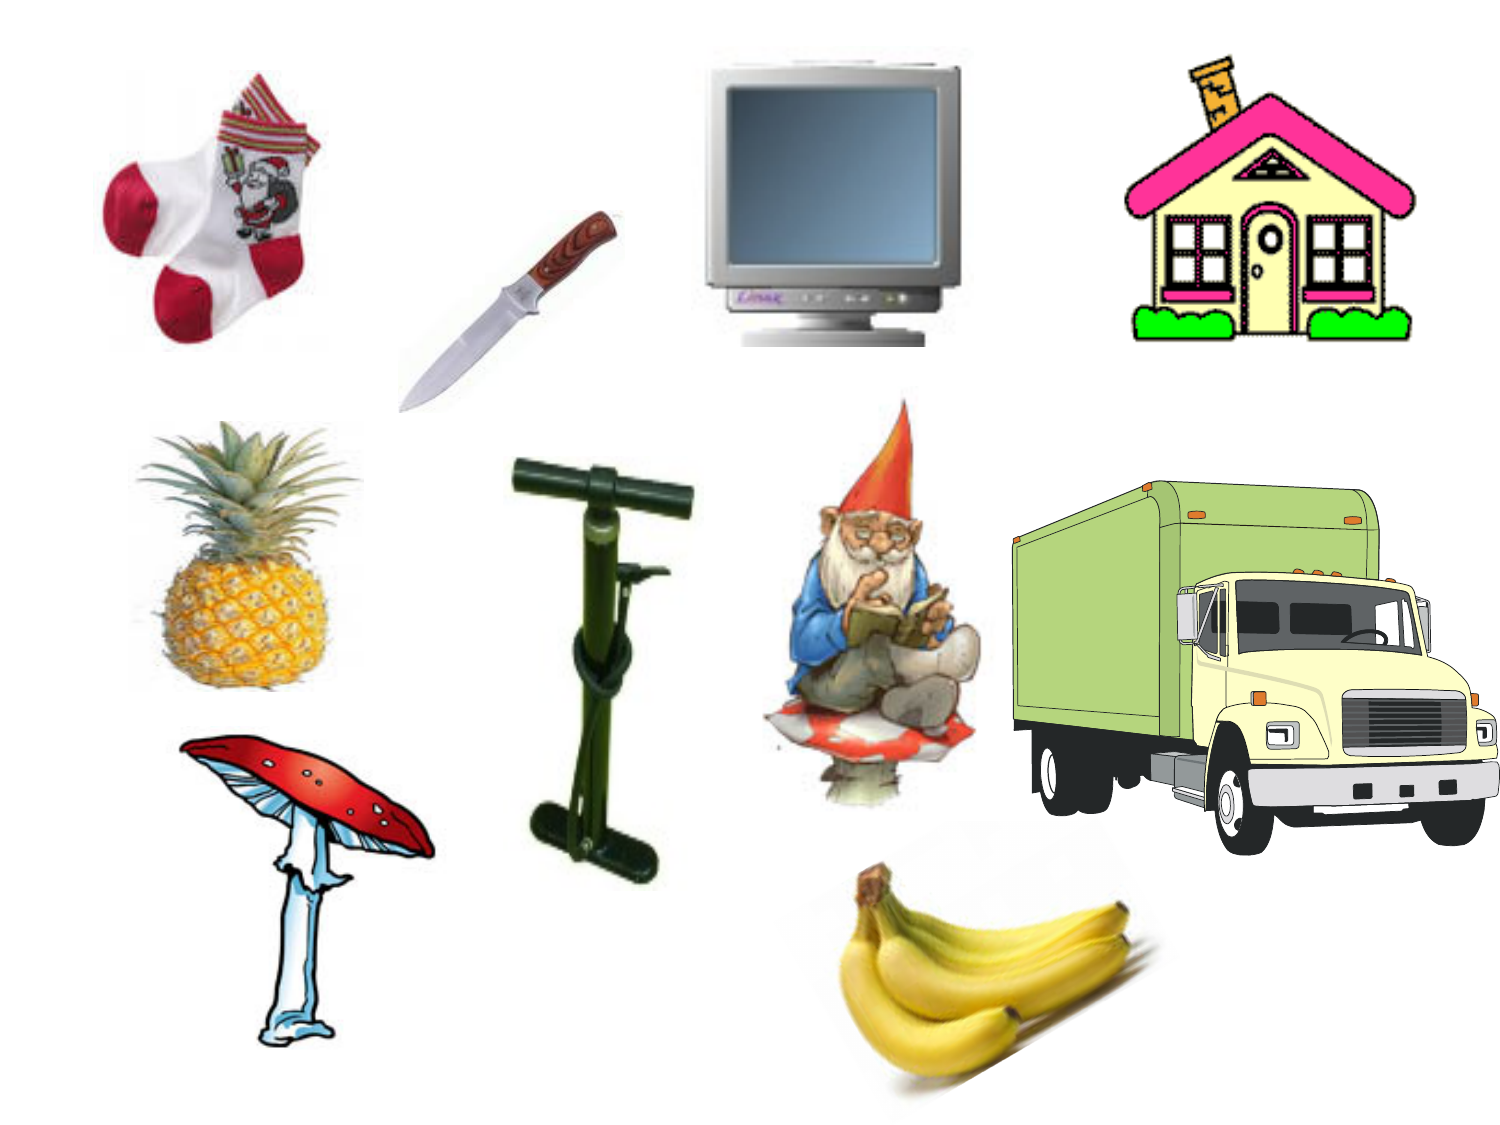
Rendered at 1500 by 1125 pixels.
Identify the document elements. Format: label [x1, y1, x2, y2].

picture [128, 421, 364, 692]
picture [1101, 34, 1430, 362]
picture [503, 386, 1500, 1123]
picture [93, 70, 329, 352]
picture [691, 46, 974, 348]
picture [398, 210, 626, 413]
picture [152, 726, 465, 1058]
